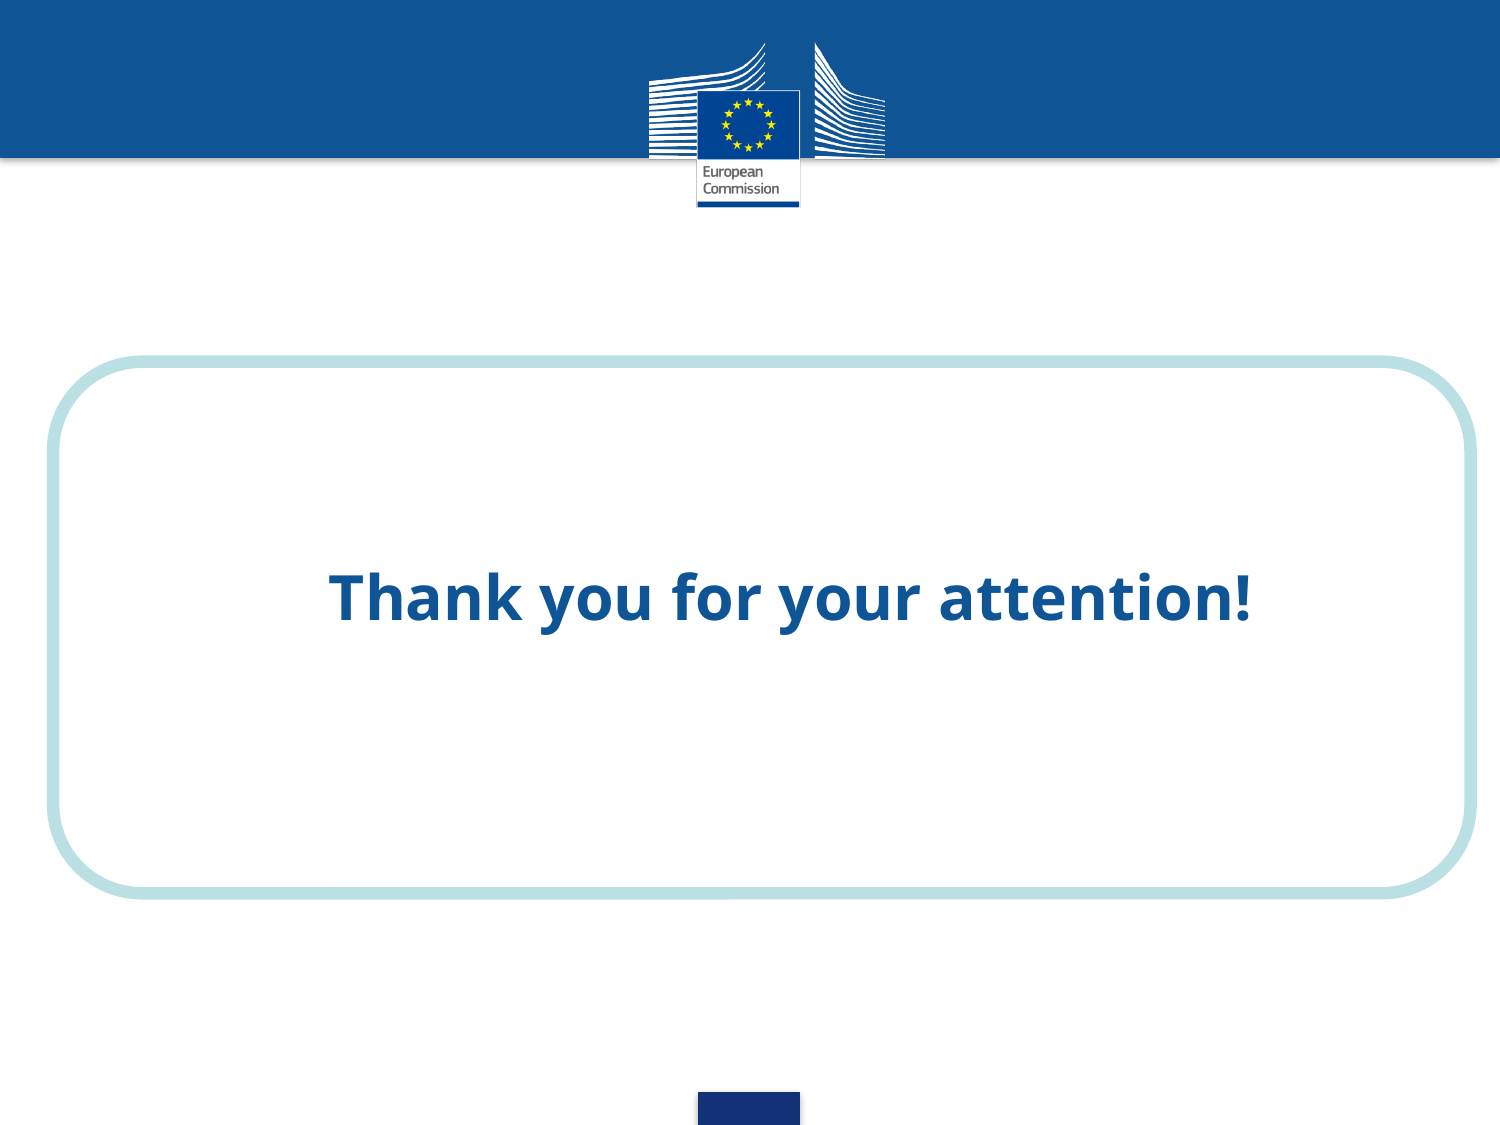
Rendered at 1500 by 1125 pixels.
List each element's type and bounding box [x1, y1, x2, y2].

picture [649, 42, 885, 208]
text_box [53, 361, 1471, 894]
